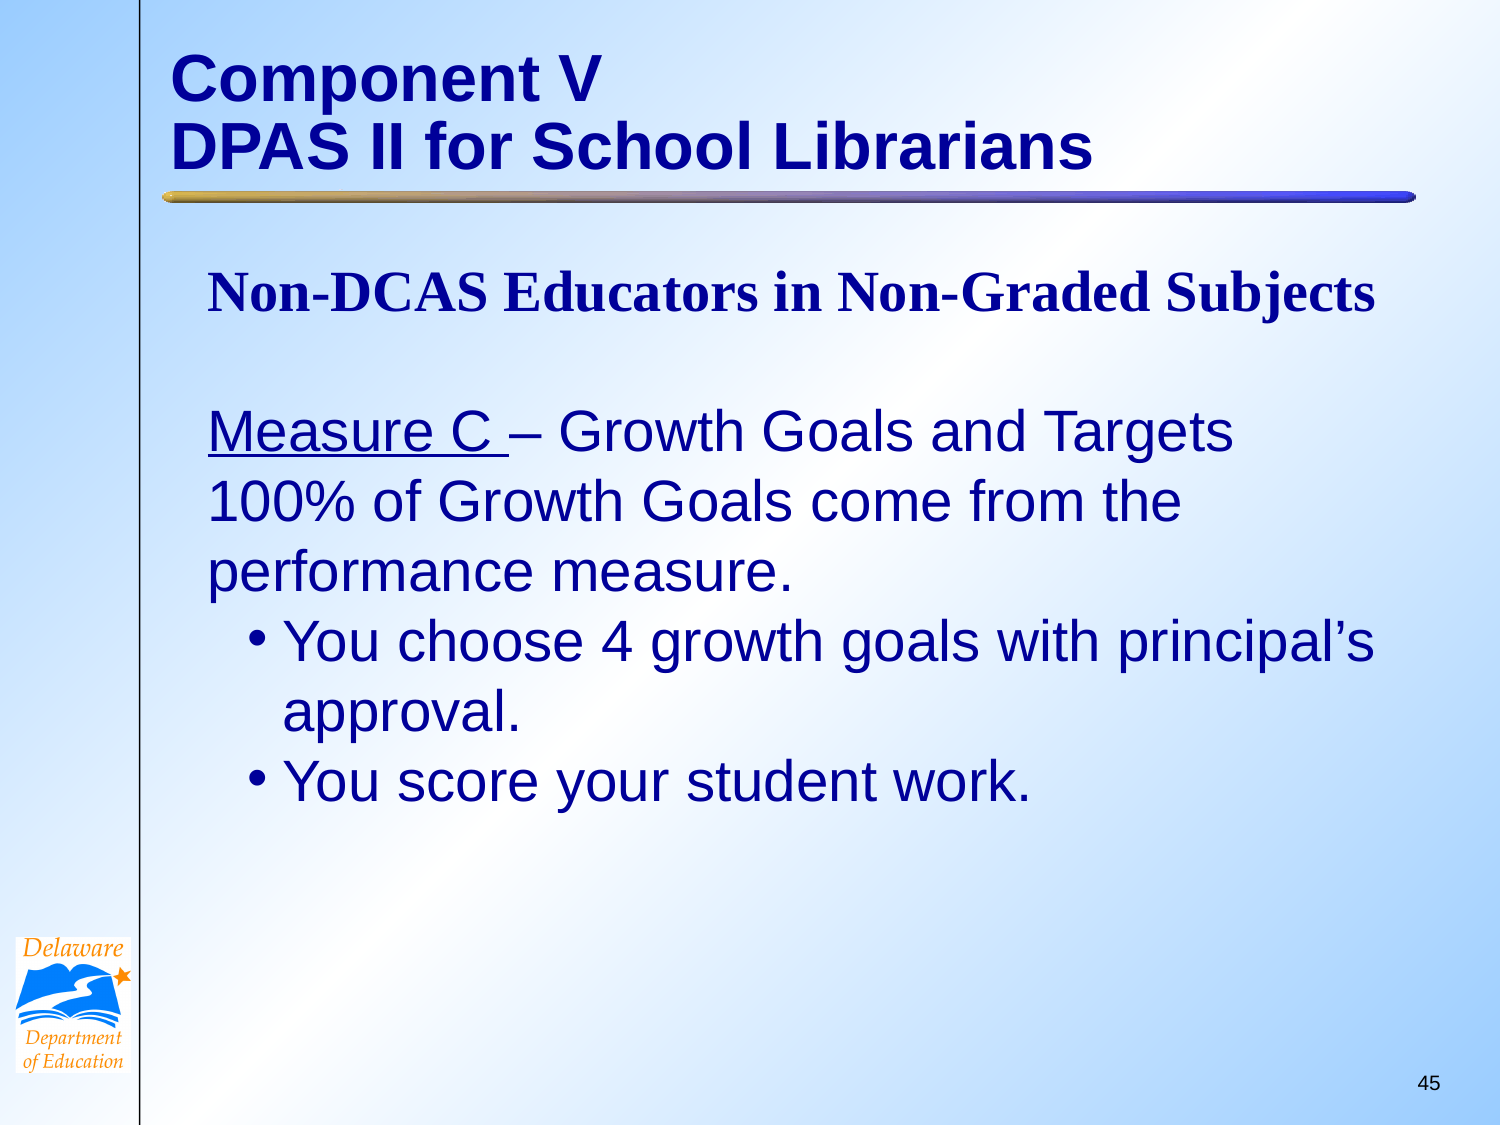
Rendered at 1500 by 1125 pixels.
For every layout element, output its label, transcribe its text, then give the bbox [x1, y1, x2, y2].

slide_number 44 [1142, 1054, 1456, 1110]
picture [152, 189, 1425, 204]
picture [15, 937, 131, 1073]
text_box Non-DCAS Educators in Non-Graded Subjects Measure C – Growth Goals and Targets 100% of Growth Goals come from the performance measure. You choose 4 growth goals with principal’s approval. You score your student work. [192, 245, 1463, 820]
title Component V DPAS II for School Librarians [162, 27, 1453, 191]
